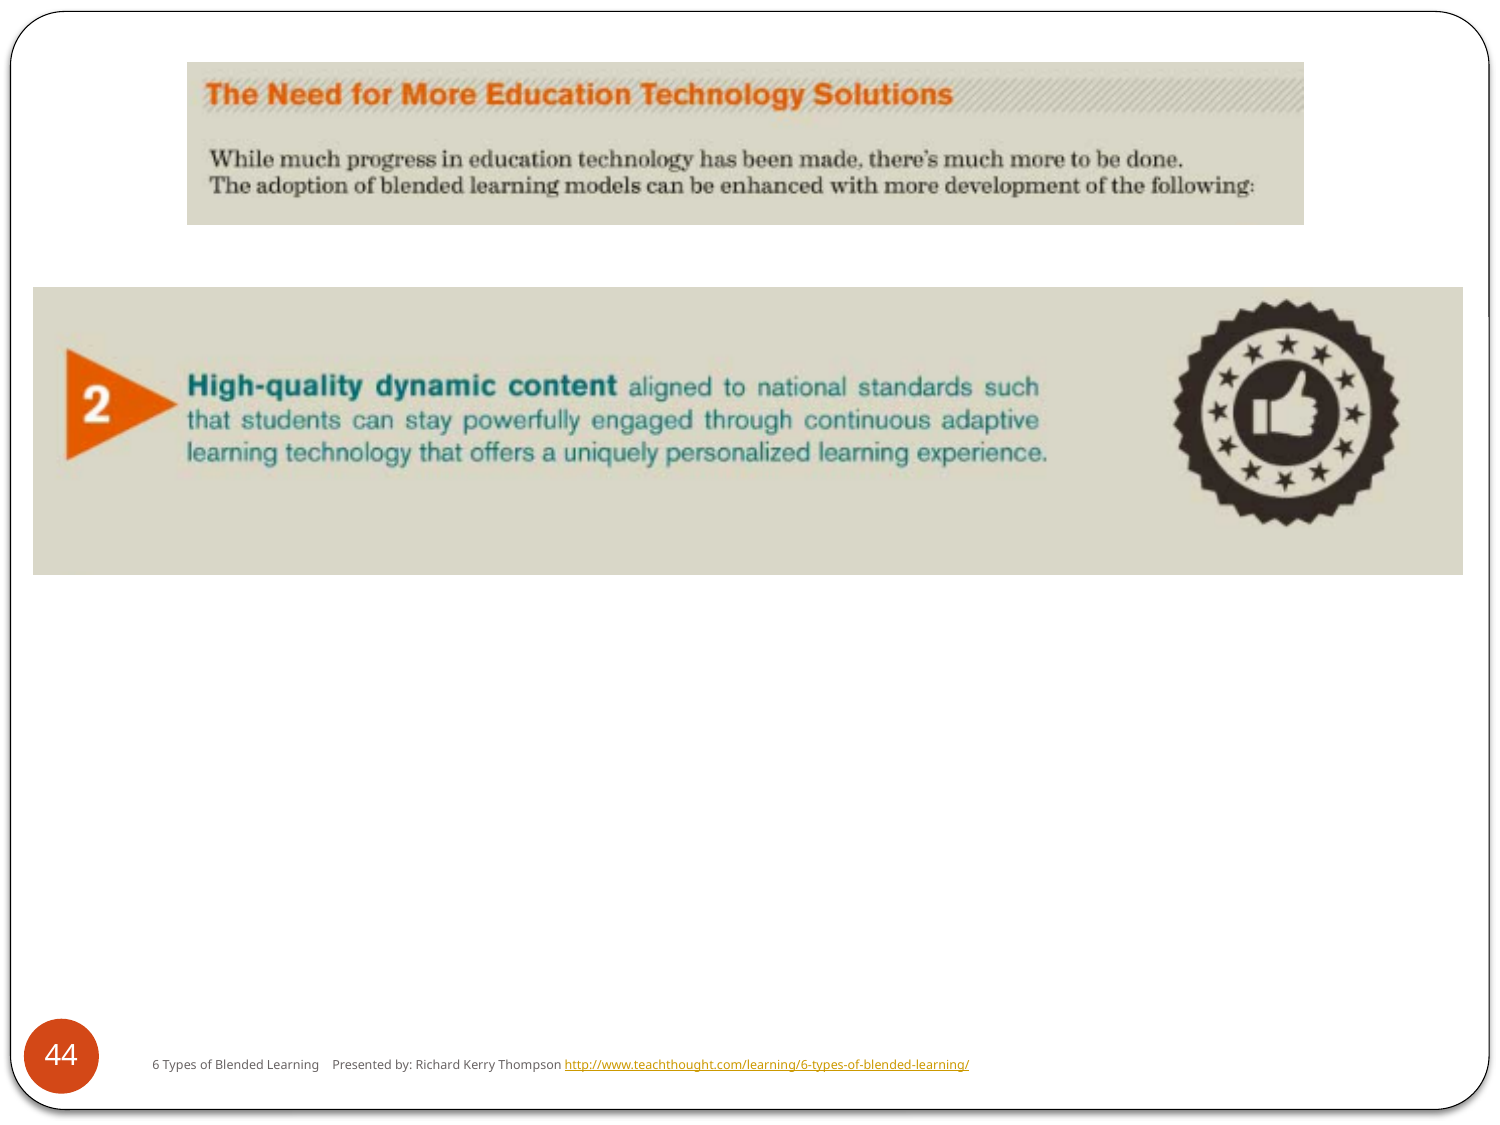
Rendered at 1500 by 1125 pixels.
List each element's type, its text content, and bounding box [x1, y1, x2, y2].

picture [32, 287, 1463, 576]
footer 6 Types of Blended Learning Presented by: Richard Kerry Thompson http://www.teachthought.com/learning/6-types-of-blended-learning/ [137, 1042, 988, 1103]
slide_number 44 [23, 1018, 99, 1094]
picture [187, 62, 1304, 226]
